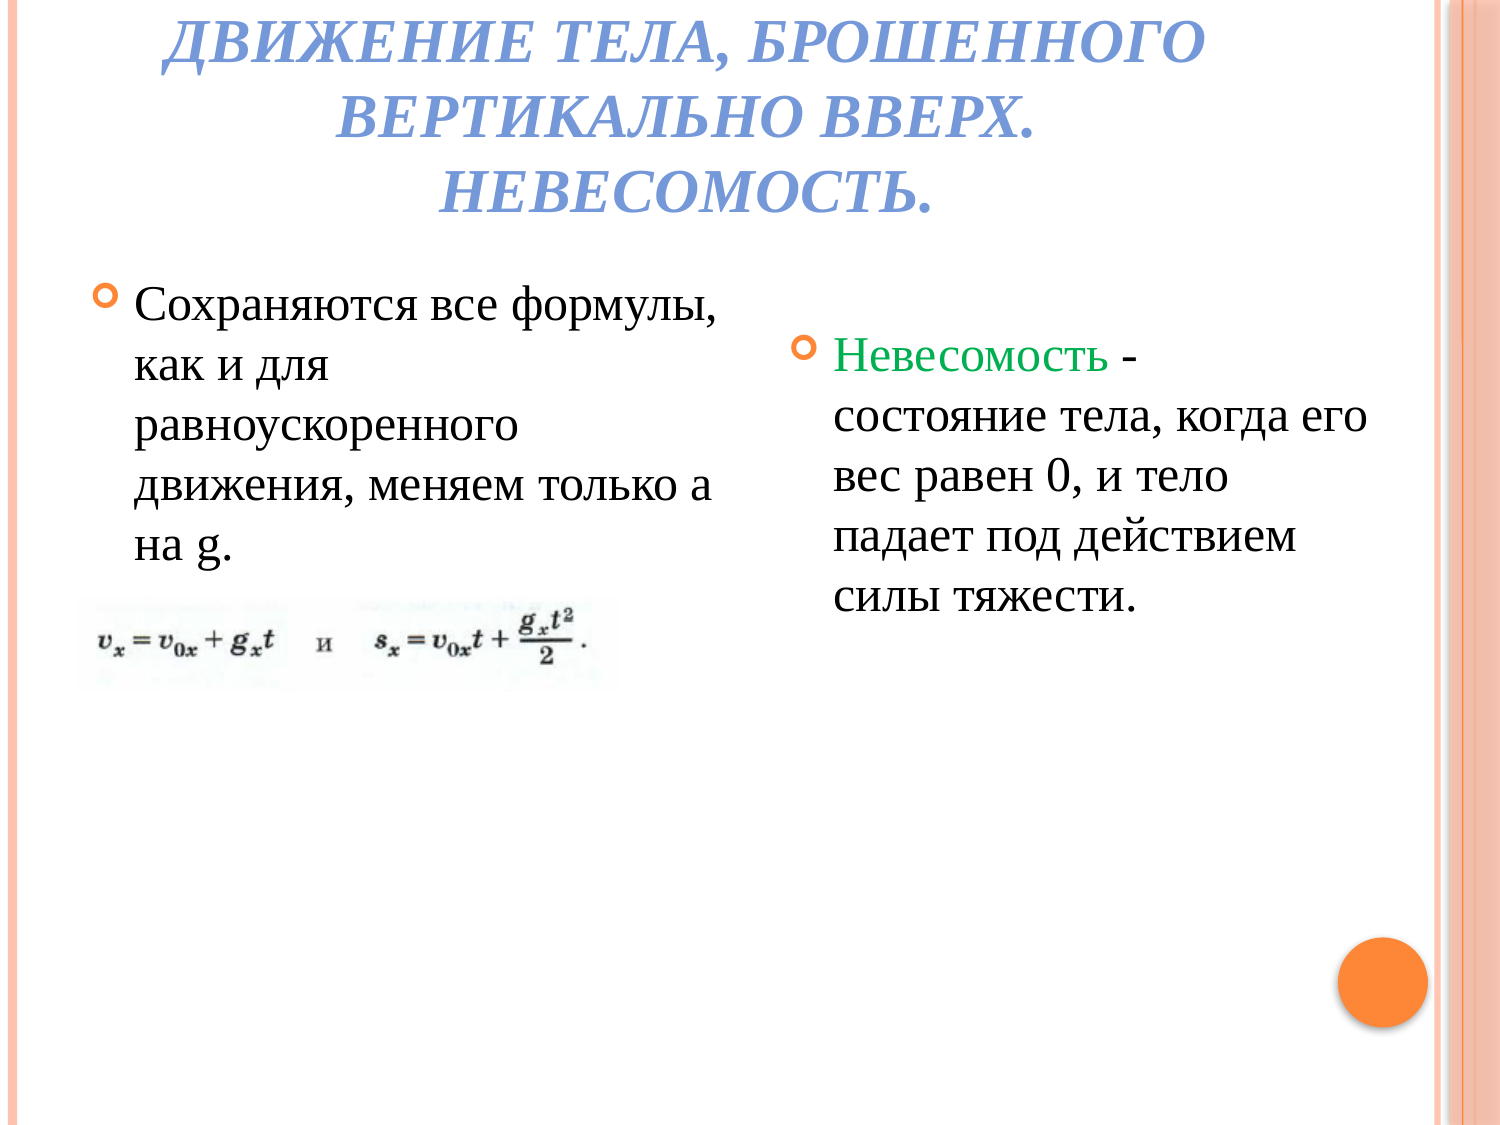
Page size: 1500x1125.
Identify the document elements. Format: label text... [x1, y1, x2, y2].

picture [76, 597, 620, 693]
list Сохраняются все формулы, как и для равноускоренного движения, меняем только а на g. [75, 262, 739, 1071]
list Невесомость - состояние тела, когда его вес равен 0, и тело падает под действием силы тяжести. [773, 314, 1391, 693]
title Движение тела, брошенного вертикально вверх. Невесомость. [75, 45, 1300, 233]
